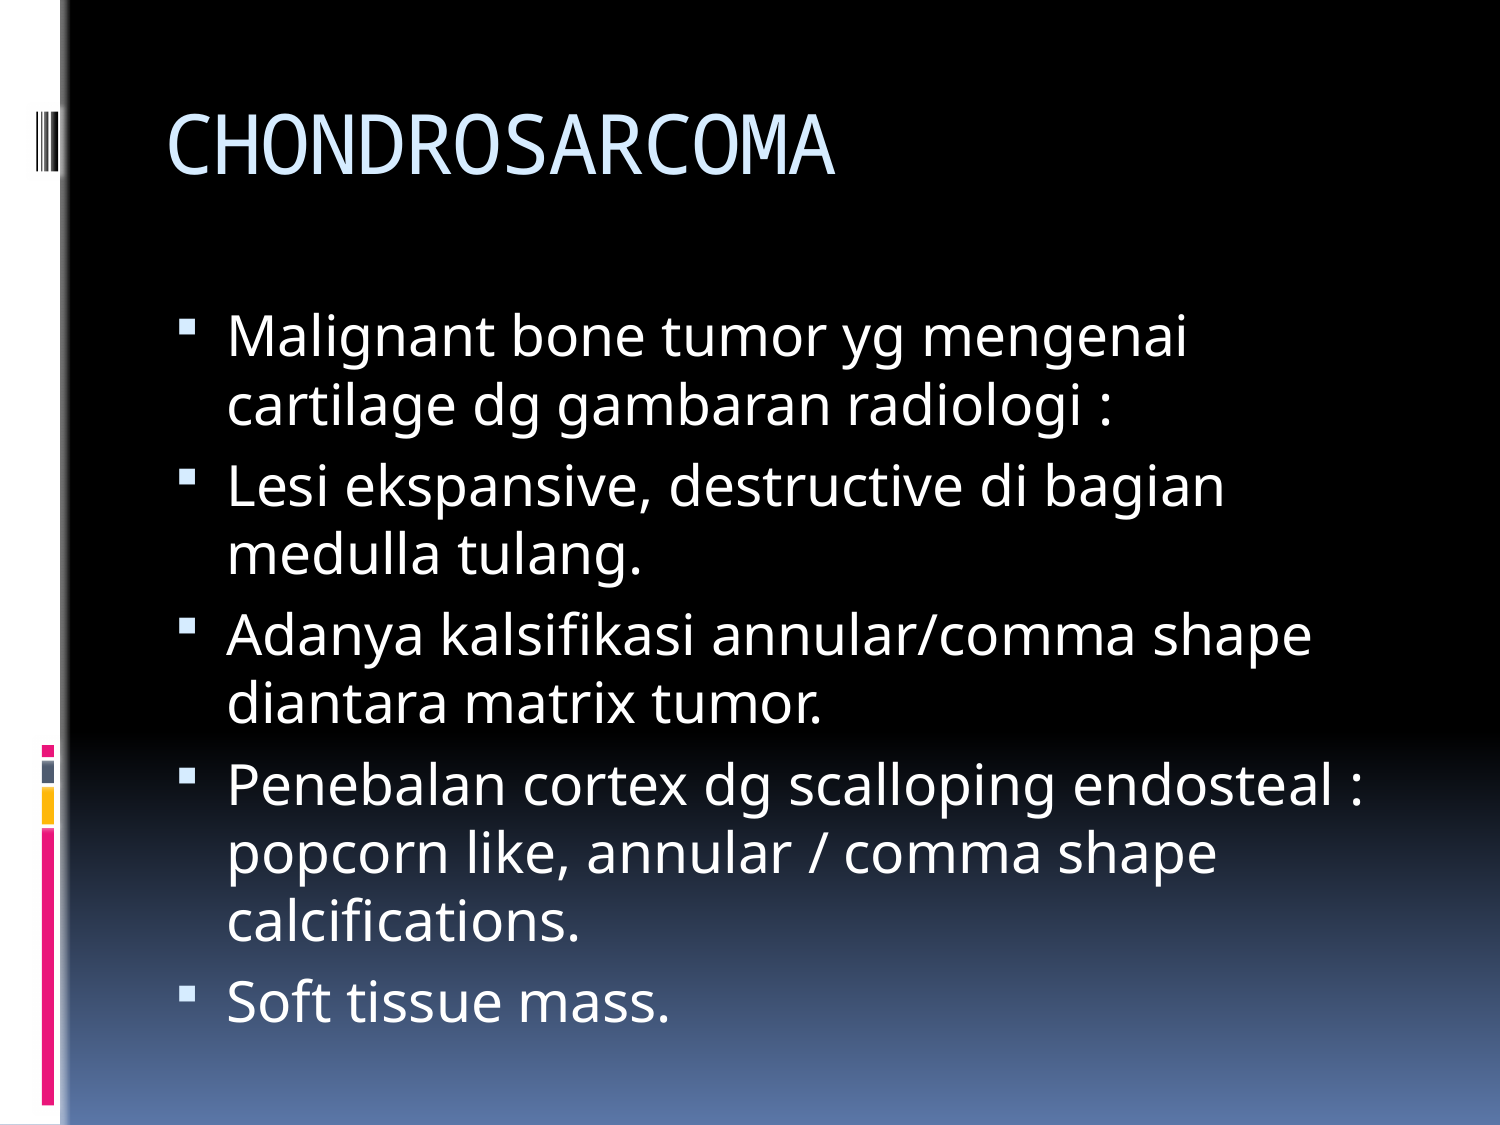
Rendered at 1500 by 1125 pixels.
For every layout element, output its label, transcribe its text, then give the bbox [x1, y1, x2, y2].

list Malignant bone tumor yg mengenai cartilage dg gambaran radiologi : Lesi ekspansive, destructive di bagian medulla tulang. Adanya kalsifikasi annular/comma shape diantara matrix tumor. Penebalan cortex dg scalloping endosteal : popcorn like, annular / comma shape calcifications. Soft tissue mass. [150, 292, 1425, 1043]
title CHONDROSARCOMA [150, 83, 1425, 234]
